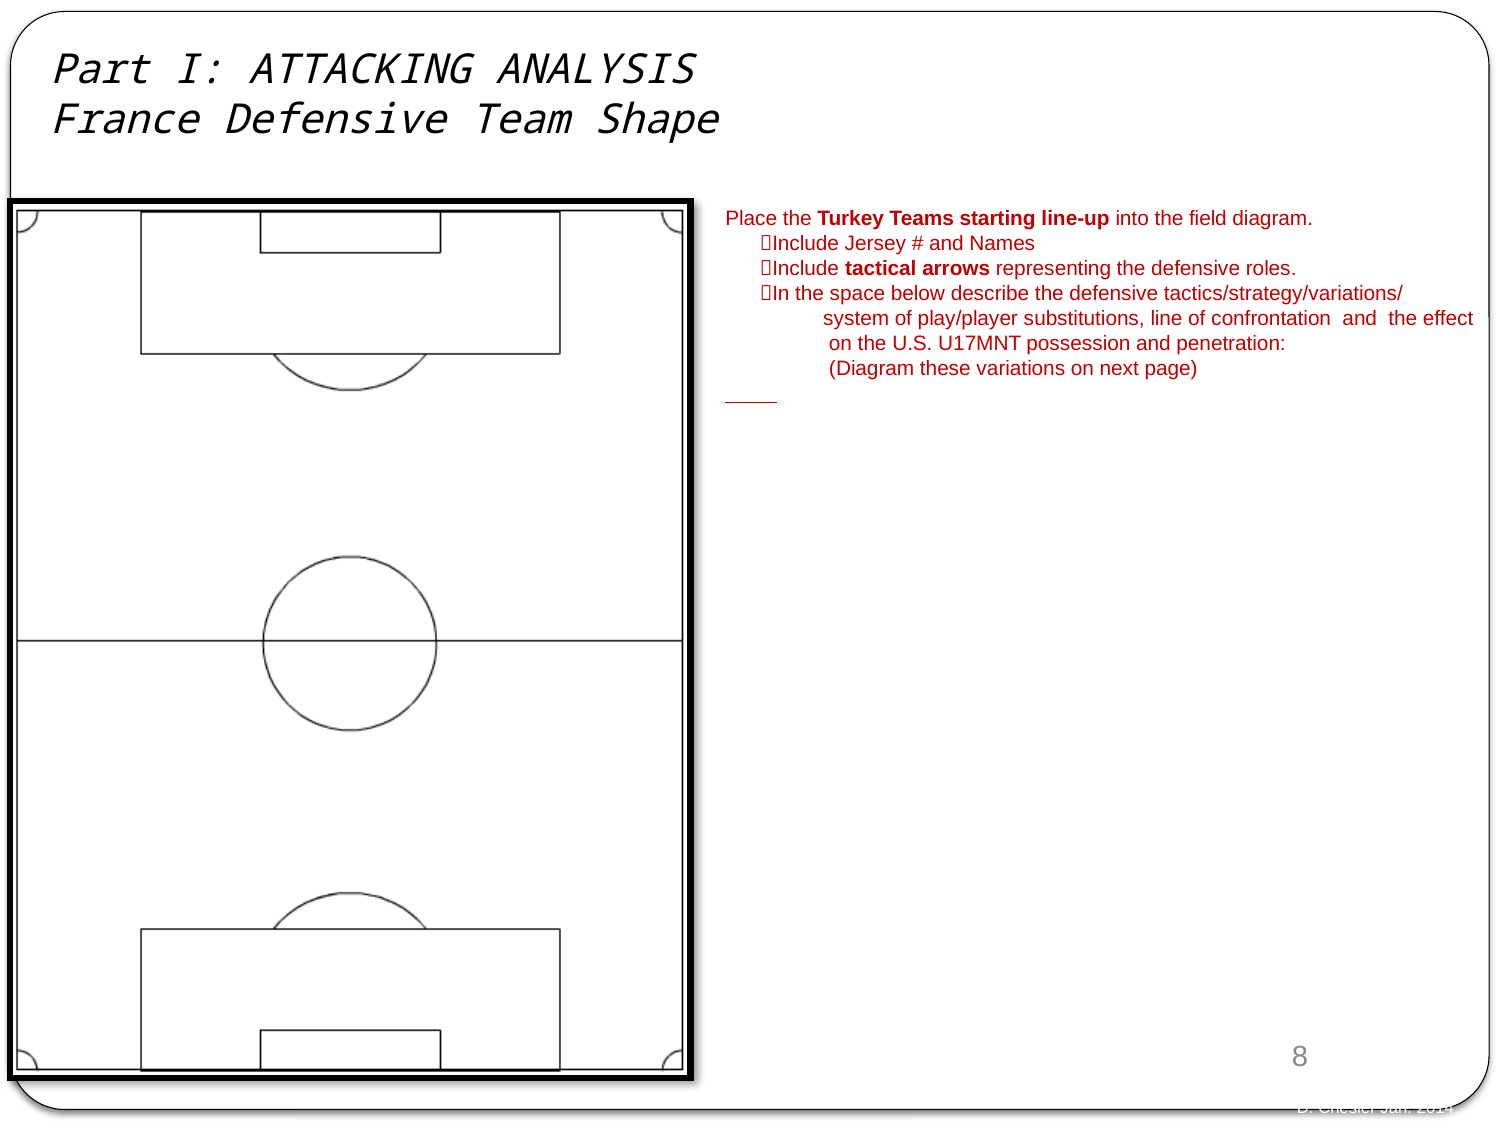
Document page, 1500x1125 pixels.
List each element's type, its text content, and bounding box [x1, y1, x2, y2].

title Part I: ATTACKING ANALYSIS France Defensive Team Shape [35, 0, 1386, 157]
text_box Place the Turkey Teams starting line-up into the field diagram. Include Jersey # and Names Include tactical arrows representing the defensive roles. In the space below describe the defensive tactics/strategy/variations/ system of play/player substitutions, line of confrontation and the effect on the U.S. U17MNT possession and penetration: (Diagram these variations on next page) [710, 197, 1500, 412]
picture [12, 204, 688, 1076]
slide_number 8 [1125, 1024, 1476, 1085]
text_box D. Chesler Jan. 2014 [1282, 1089, 1500, 1124]
